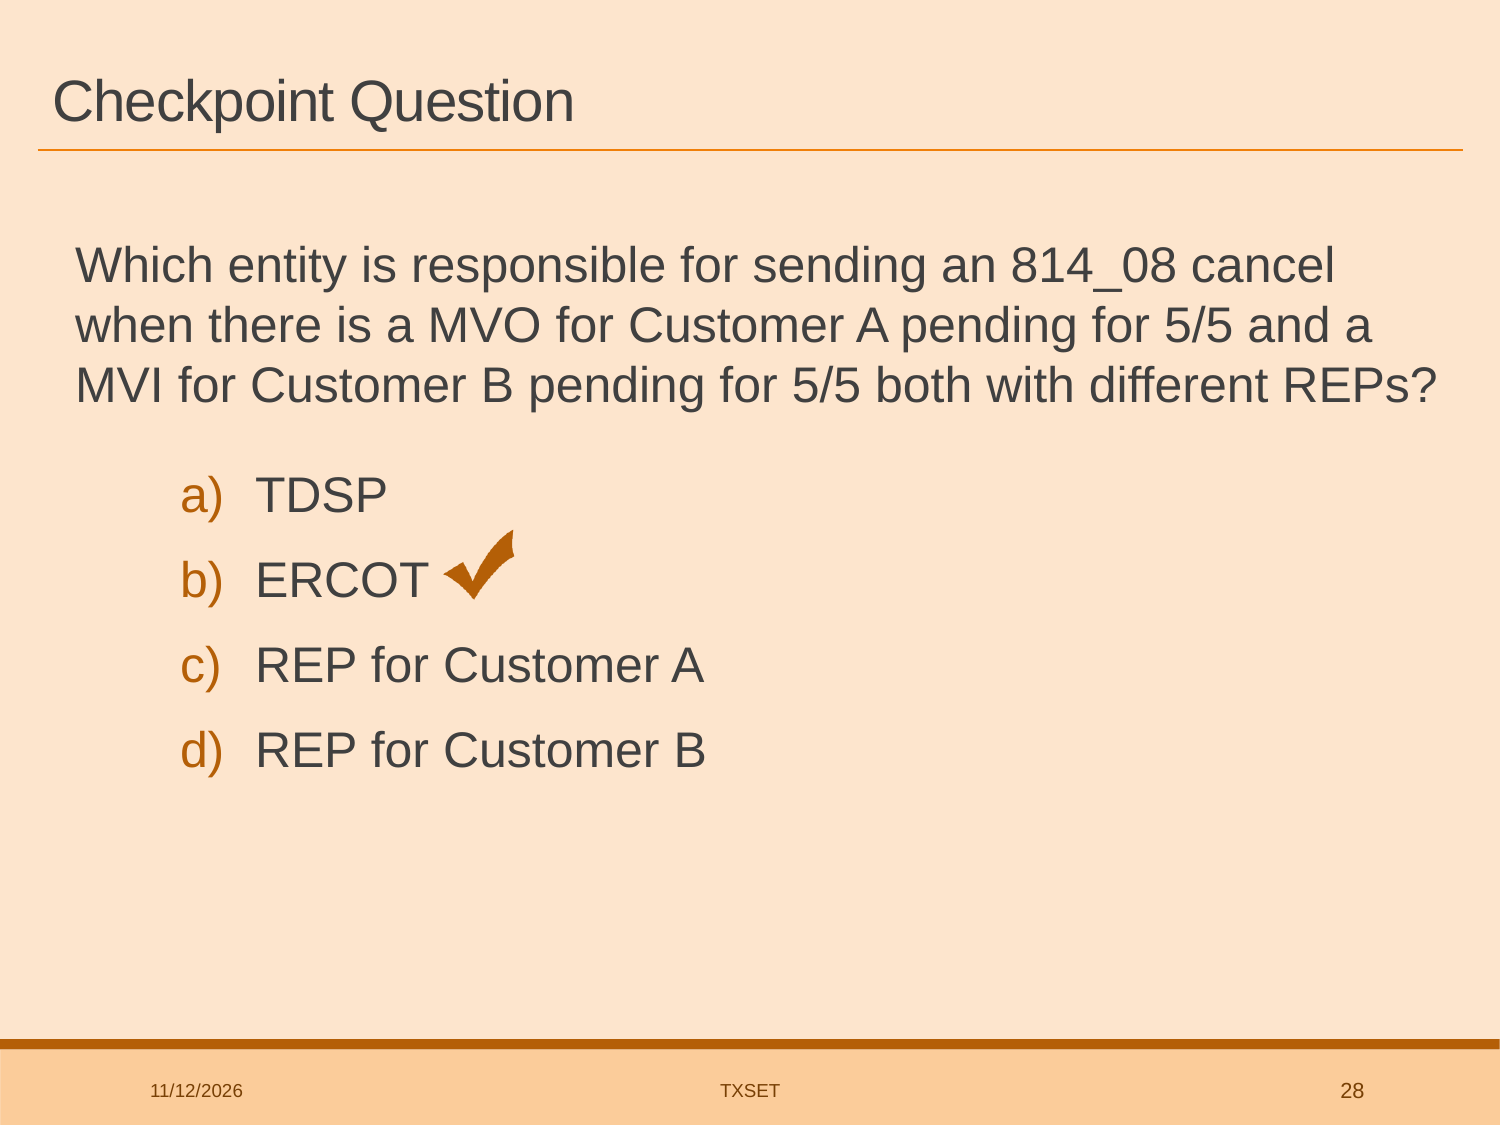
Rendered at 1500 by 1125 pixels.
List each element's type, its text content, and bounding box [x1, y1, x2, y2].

picture [441, 527, 516, 601]
text_box Which entity is responsible for sending an 814_08 cancel when there is a MVO for Customer A pending for 5/5 and a MVI for Customer B pending for 5/5 both with different REPs? TDSP ERCOT REP for Customer A REP for Customer B [74, 224, 1460, 1002]
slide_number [135, 1059, 440, 1120]
footer TxSET [453, 1059, 1047, 1120]
title Checkpoint Question [37, 37, 1275, 141]
slide_number 28 [1218, 1059, 1380, 1120]
